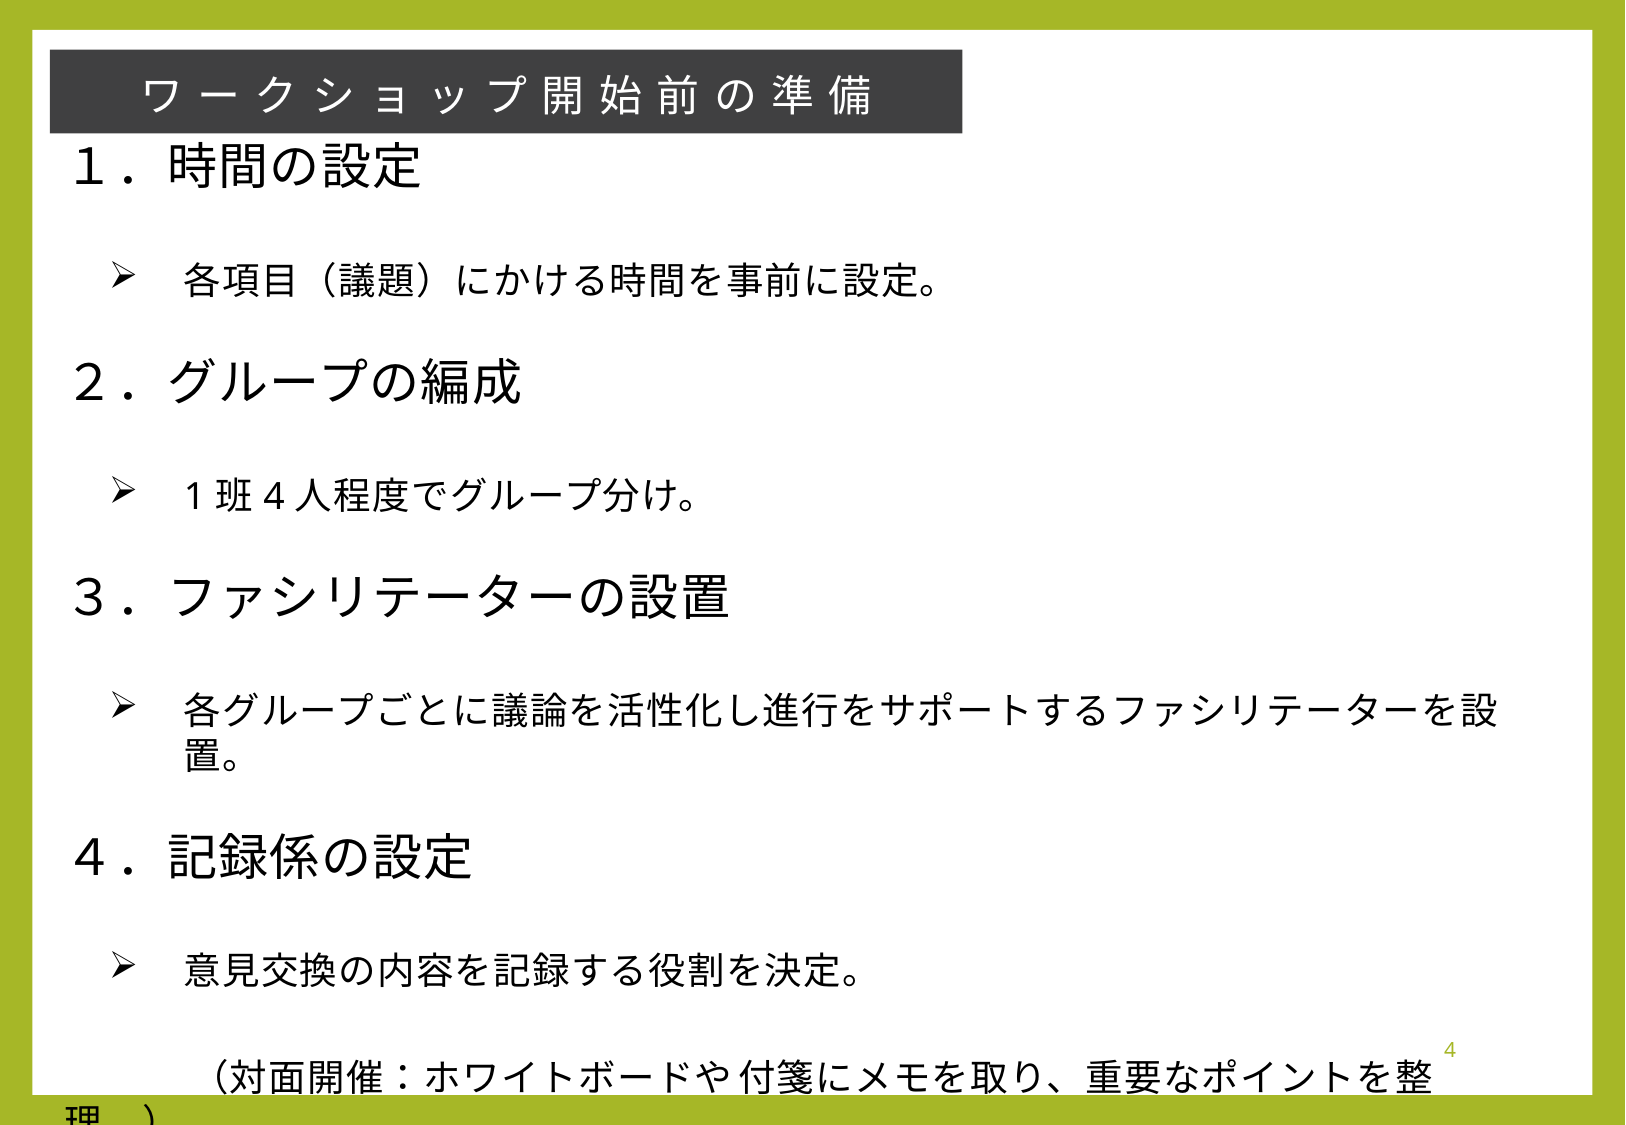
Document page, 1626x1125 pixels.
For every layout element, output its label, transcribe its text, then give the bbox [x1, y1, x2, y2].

text_box ワークショップ開始前の準備 [49, 68, 963, 120]
text_box １．時間の設定 各項目（議題）にかける時間を事前に設定。 ２．グループの編成 1班4人程度でグループ分け。 ３．ファシリテーターの設置 各グループごとに議論を活性化し進行をサポートするファシリテーターを設置。 ４．記録係の設定 意見交換の内容を記録する役割を決定。 （対面開催：ホワイトボードや 付箋にメモを取り、重要なポイントを整理。） （オンライン開催：アプリケーションのメモ機能やWordで重要ポイントを整理。） ５．ワークショップのルール説明 全員が発言する機会を持つ、相手の意見を尊重する、などのルールを予め説明。 [49, 127, 1550, 1125]
text_box [49, 49, 963, 68]
text_box [49, 120, 963, 127]
